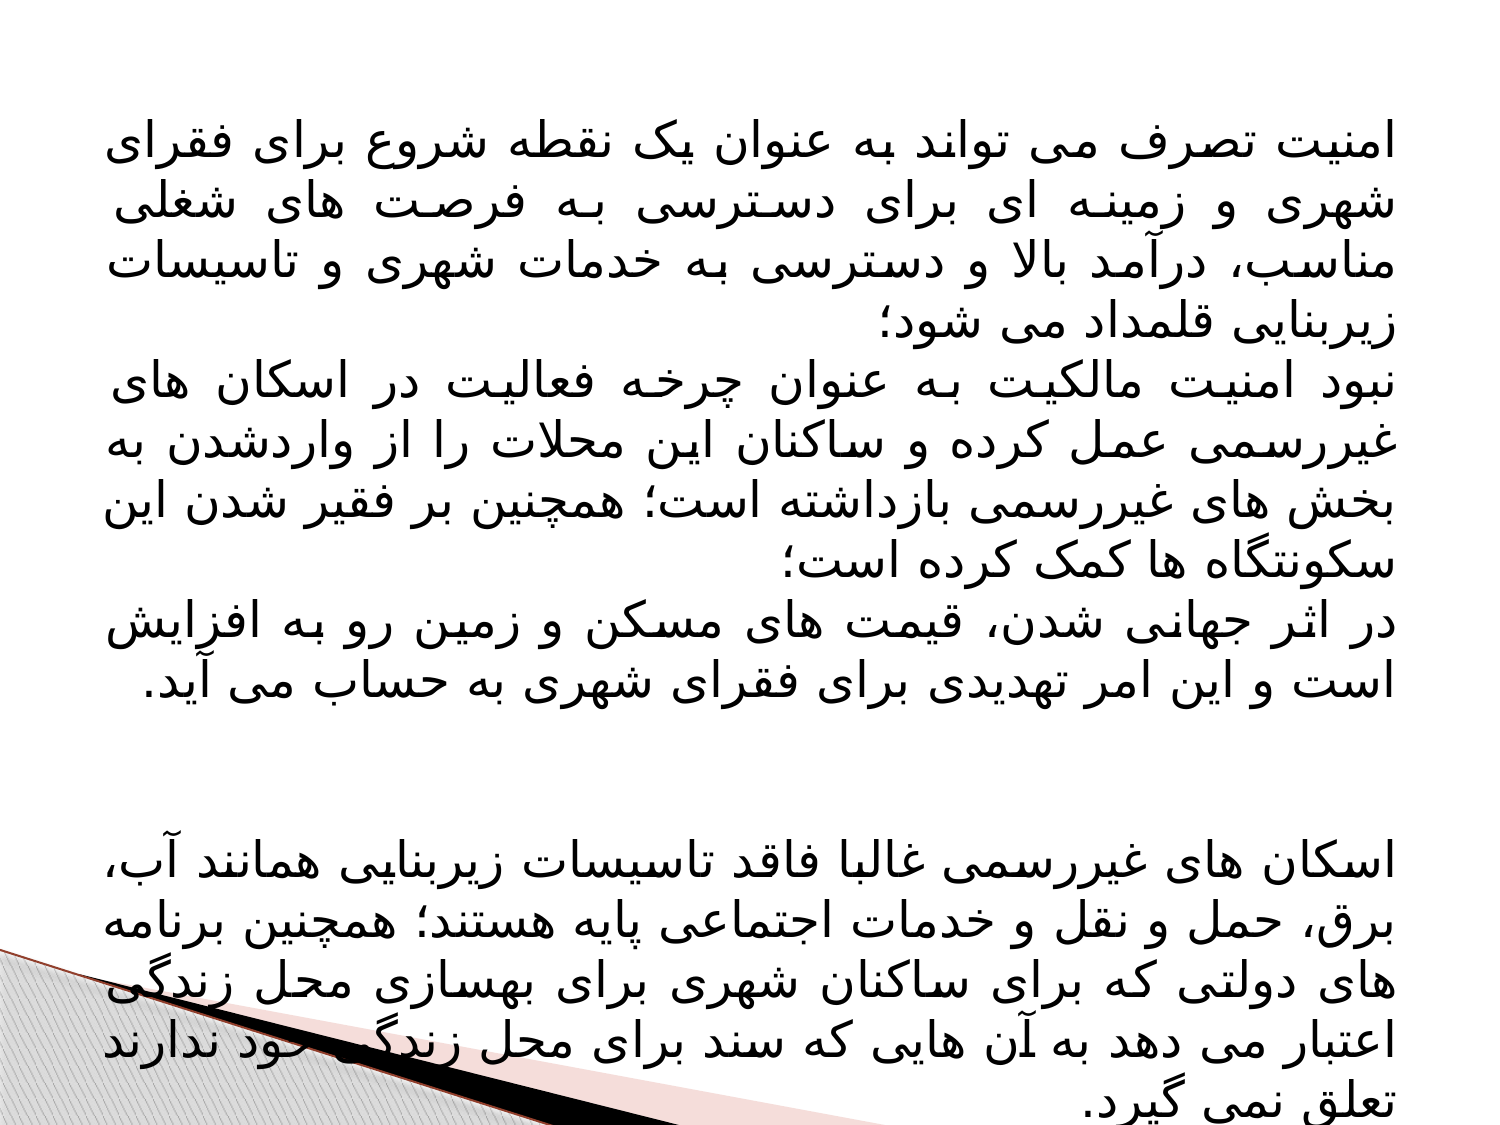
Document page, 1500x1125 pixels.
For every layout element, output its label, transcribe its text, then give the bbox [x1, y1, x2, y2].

text_box امنیت تصرف می تواند به عنوان یک نقطه شروع برای فقرای شهری و زمینه ای برای دسترسی به فرصت های شغلی مناسب، درآمد بالا و دسترسی به خدمات شهری و تاسیسات زیربنایی قلمداد می شود؛ نبود امنیت مالکیت به عنوان چرخه فعالیت در اسکان های غیررسمی عمل کرده و ساکنان این محلات را از واردشدن به بخش های غیررسمی بازداشته است؛ همچنین بر فقیر شدن این سکونتگاه ها کمک کرده است؛ در اثر جهانی شدن، قیمت های مسکن و زمین رو به افزایش است و این امر تهدیدی برای فقرای شهری به حساب می آید. اسکان های غیررسمی غالبا فاقد تاسیسات زیربنایی همانند آب، برق، حمل و نقل و خدمات اجتماعی پایه هستند؛ همچنین برنامه های دولتی که برای ساکنان شهری برای بهسازی محل زندگی اعتبار می دهد به آن هایی که سند برای محل زندگی خود ندارند تعلق نمی گیرد. [87, 99, 1413, 1125]
